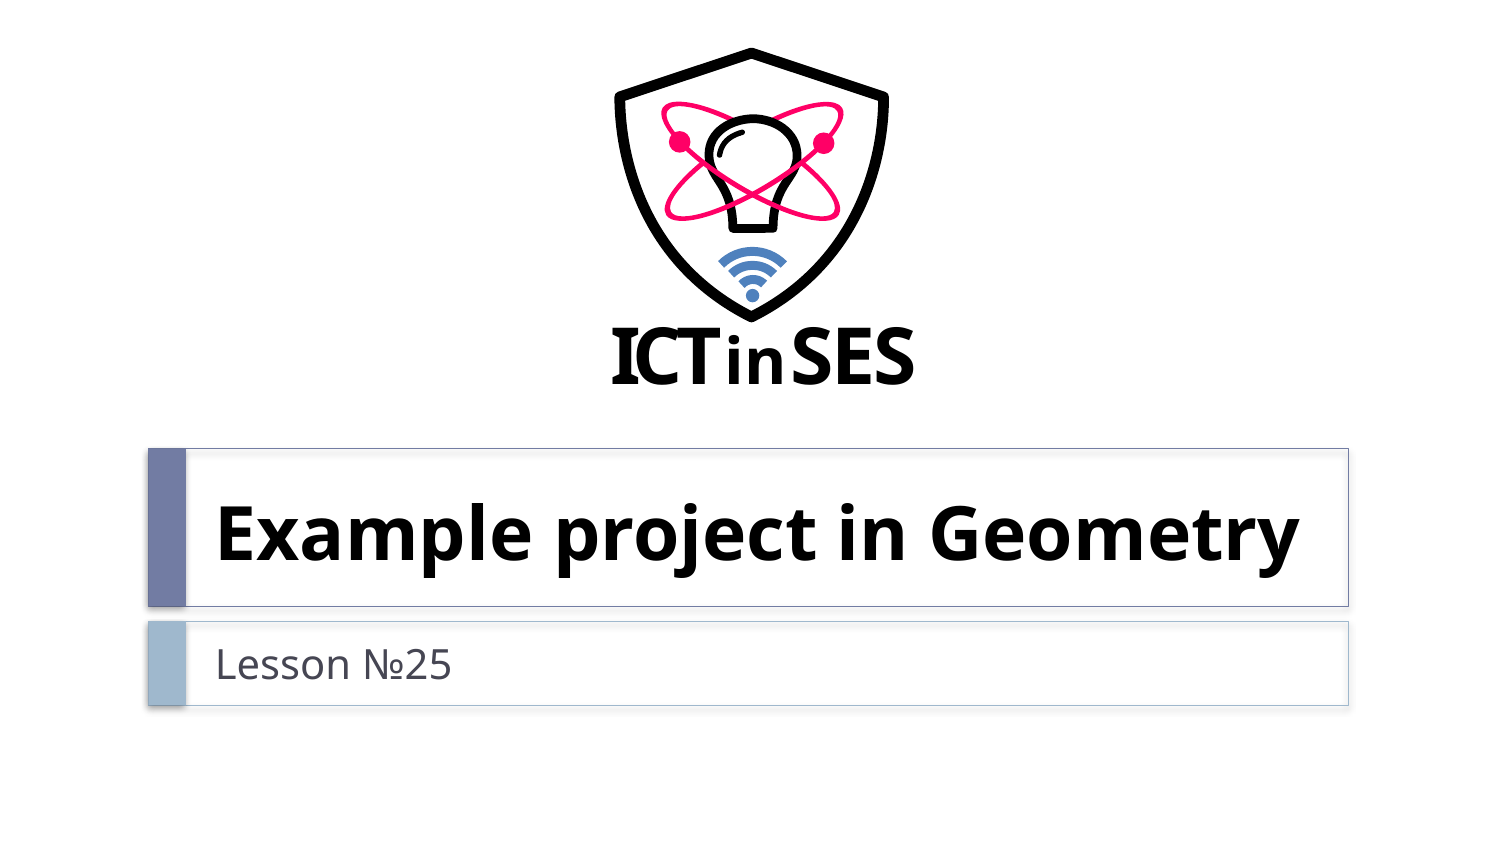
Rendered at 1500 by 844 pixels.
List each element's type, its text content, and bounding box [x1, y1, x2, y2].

title Example project in Geometry [200, 478, 1325, 600]
subtitle Lesson №25 [200, 630, 1325, 697]
